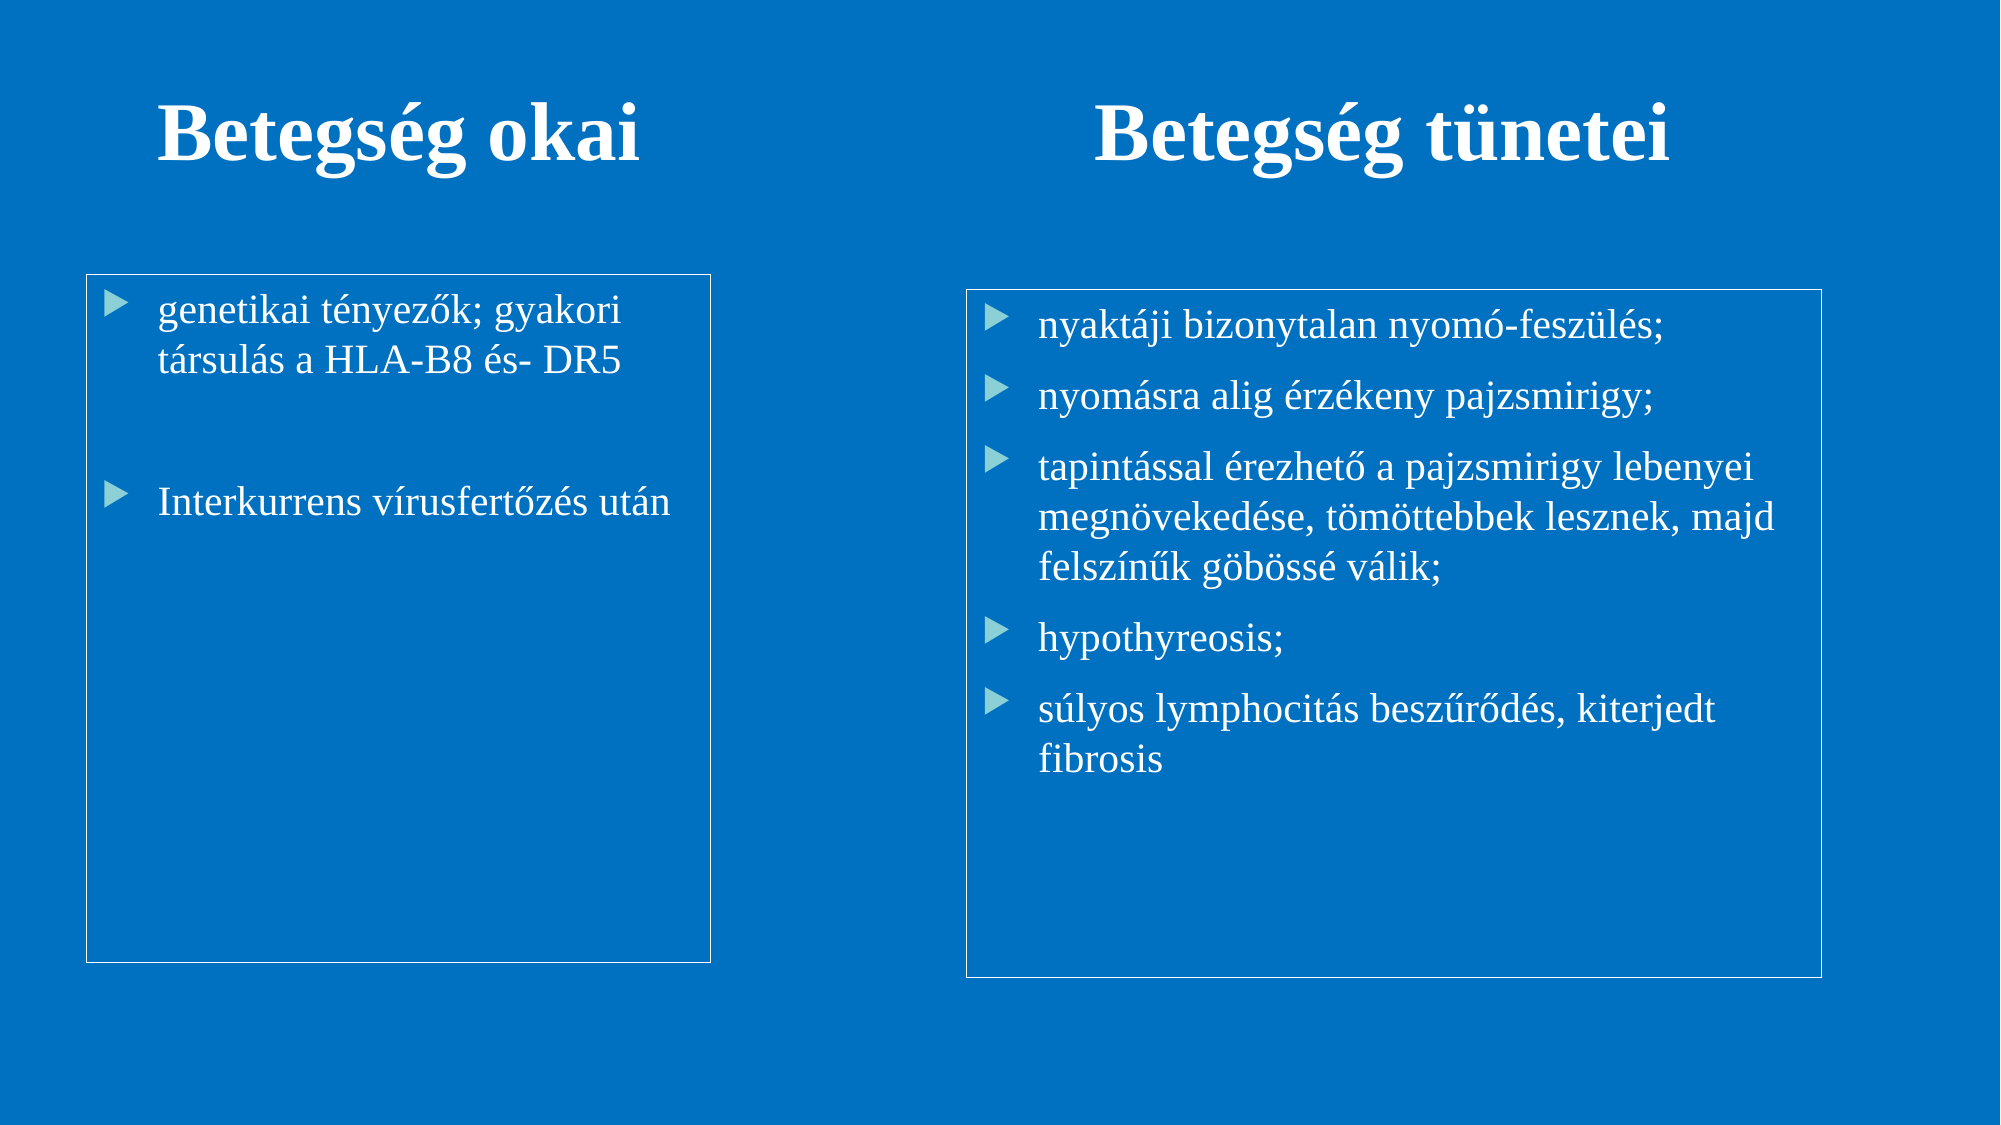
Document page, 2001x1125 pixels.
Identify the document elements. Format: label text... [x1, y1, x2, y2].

title Betegség okai [142, 70, 770, 220]
list genetikai tényezők; gyakori társulás a HLA-B8 és- DR5 Interkurrens vírusfertőzés után [86, 274, 711, 963]
text_box nyaktáji bizonytalan nyomó-feszülés; nyomásra alig érzékeny pajzsmirigy; tapintással érezhető a pajzsmirigy lebenyei megnövekedése, tömöttebbek lesznek, majd felszínűk göbössé válik; hypothyreosis; súlyos lymphocitás beszűrődés, kiterjedt fibrosis [966, 289, 1822, 978]
text_box Betegség tünetei [1079, 70, 1737, 243]
